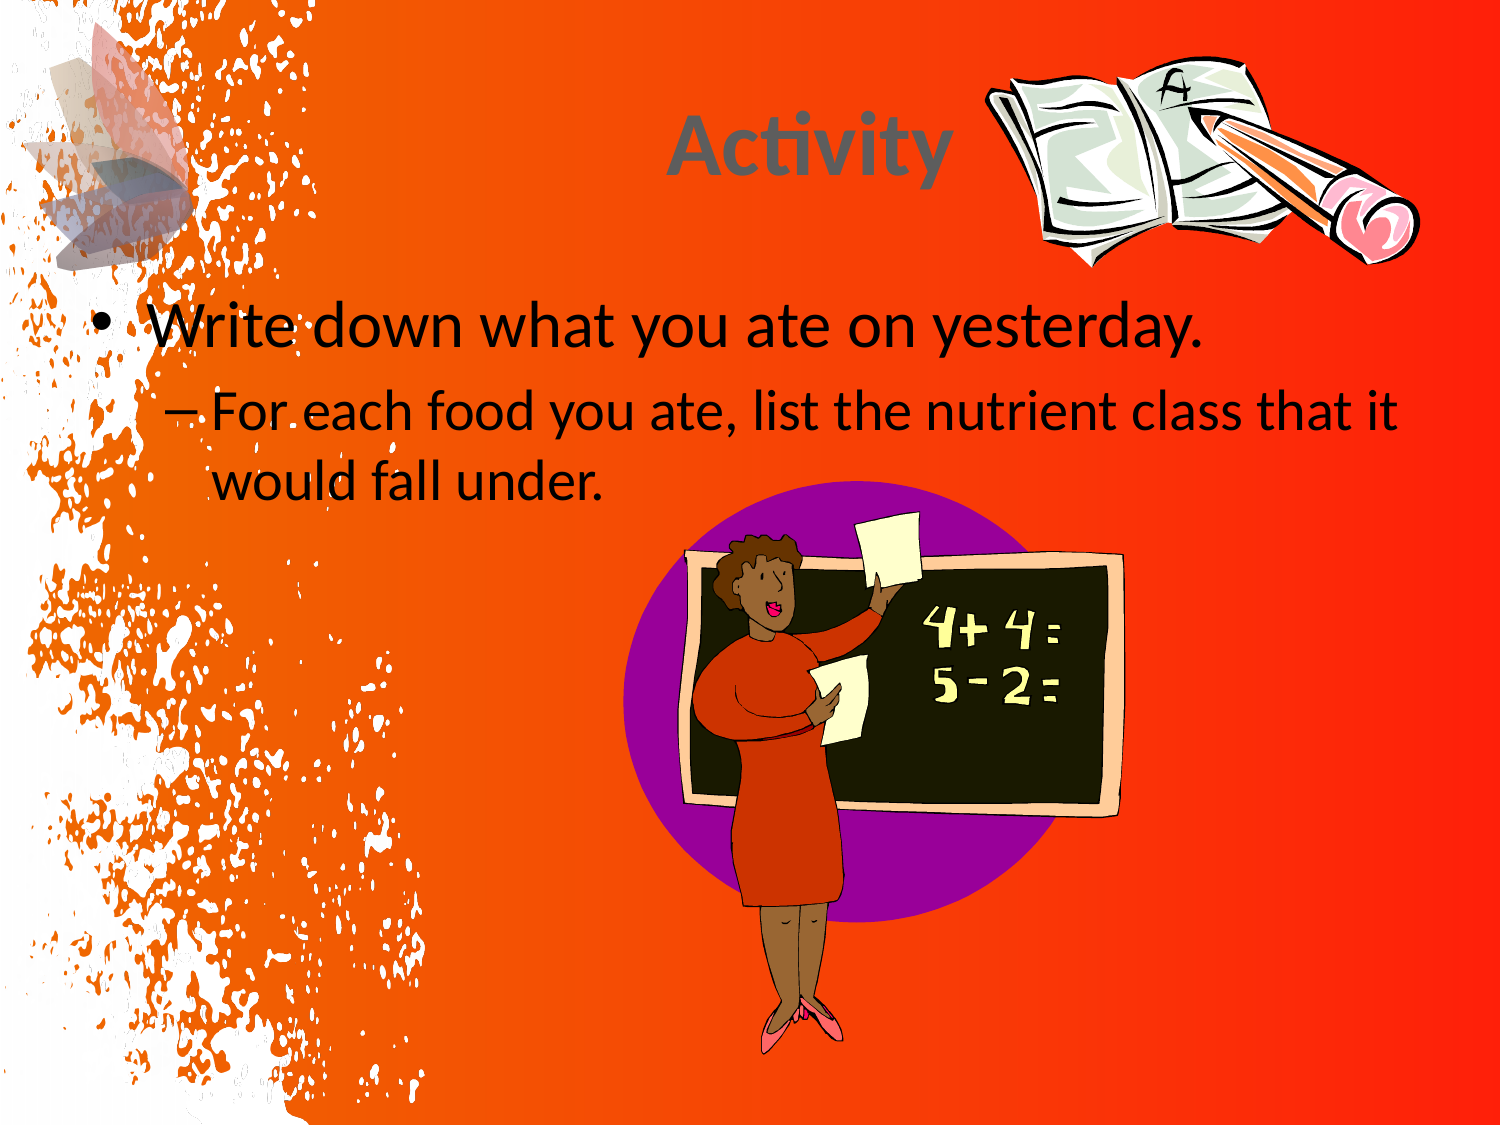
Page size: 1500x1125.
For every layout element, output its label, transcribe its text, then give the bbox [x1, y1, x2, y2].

picture [979, 51, 1426, 274]
list Write down what you ate on yesterday. For each food you ate, list the nutrient class that it would fall under. [75, 273, 1425, 1005]
title Activity [197, 45, 1425, 233]
picture [0, 0, 425, 1125]
picture [623, 480, 1126, 1055]
